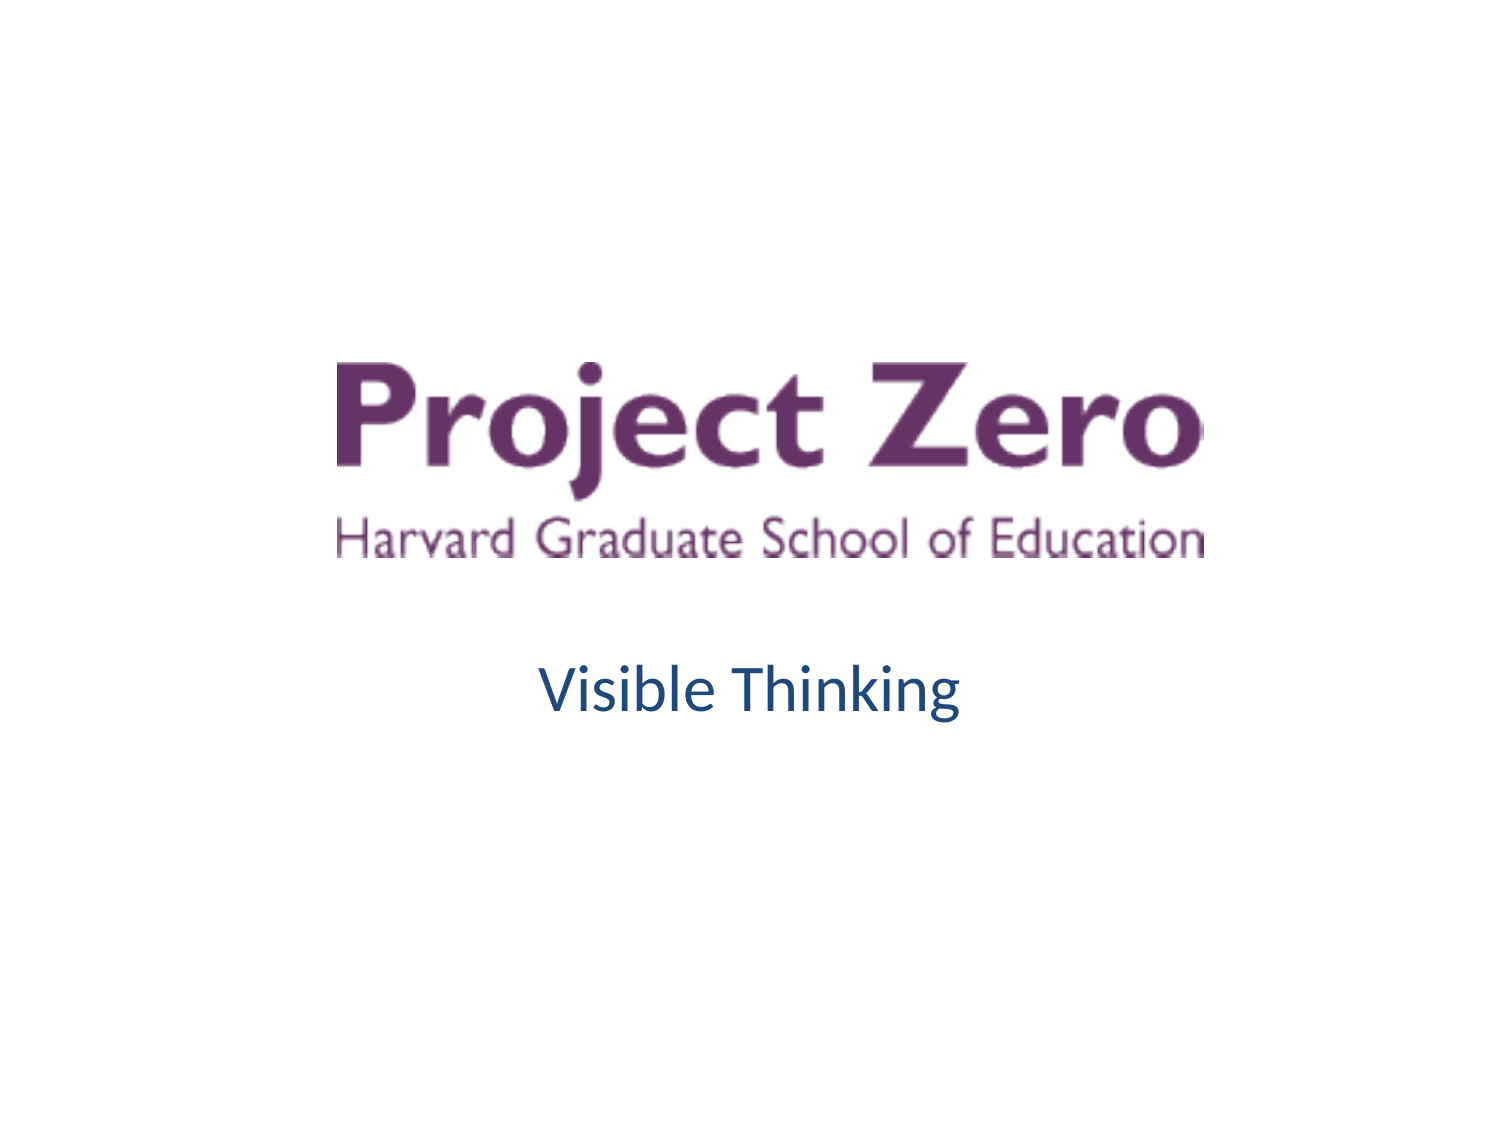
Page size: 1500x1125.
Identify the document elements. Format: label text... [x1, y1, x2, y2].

title [112, 349, 1388, 591]
subtitle Visible Thinking [225, 637, 1275, 925]
picture [337, 362, 1204, 559]
